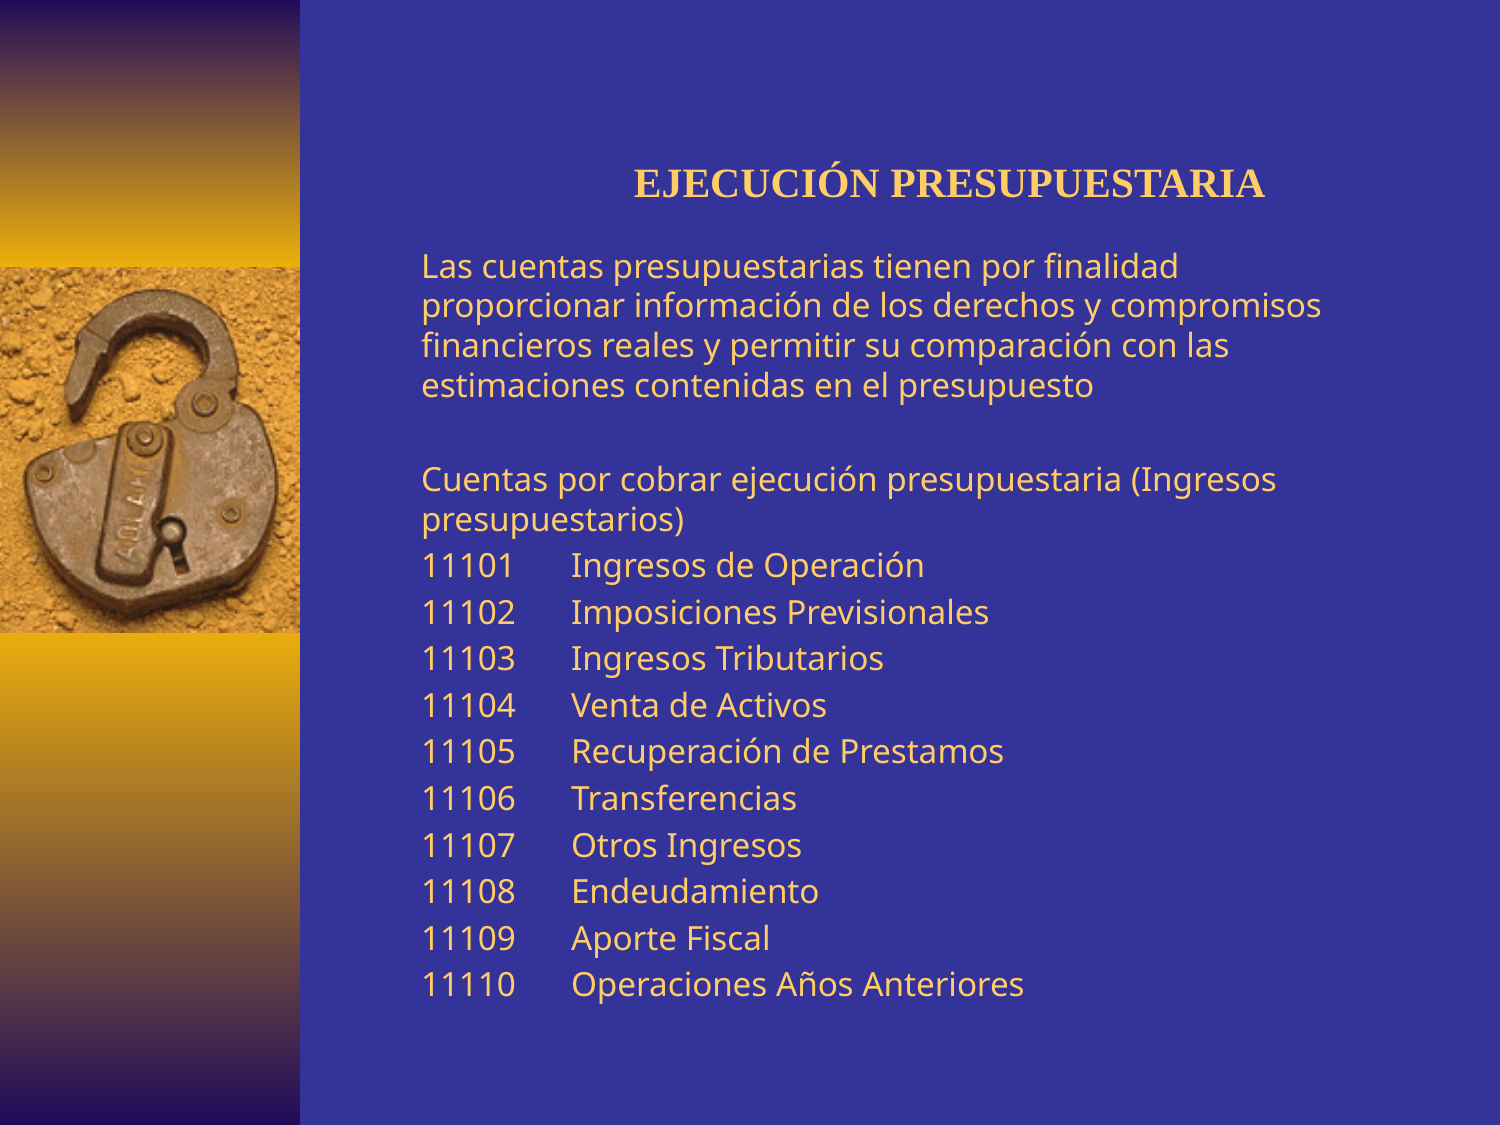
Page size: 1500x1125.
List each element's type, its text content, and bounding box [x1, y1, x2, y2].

subtitle Las cuentas presupuestarias tienen por finalidad proporcionar información de los derechos y compromisos financieros reales y permitir su comparación con las estimaciones contenidas en el presupuesto Cuentas por cobrar ejecución presupuestaria (Ingresos presupuestarios) 11101 Ingresos de Operación 11102 Imposiciones Previsionales 11103 Ingresos Tributarios 11104 Venta de Activos 11105 Recuperación de Prestamos 11106 Transferencias 11107 Otros Ingresos 11108 Endeudamiento 11109 Aporte Fiscal 11110 Operaciones Años Anteriores [349, 236, 1363, 526]
picture [0, 267, 300, 633]
title EJECUCIÓN PRESUPUESTARIA [511, 86, 1388, 276]
